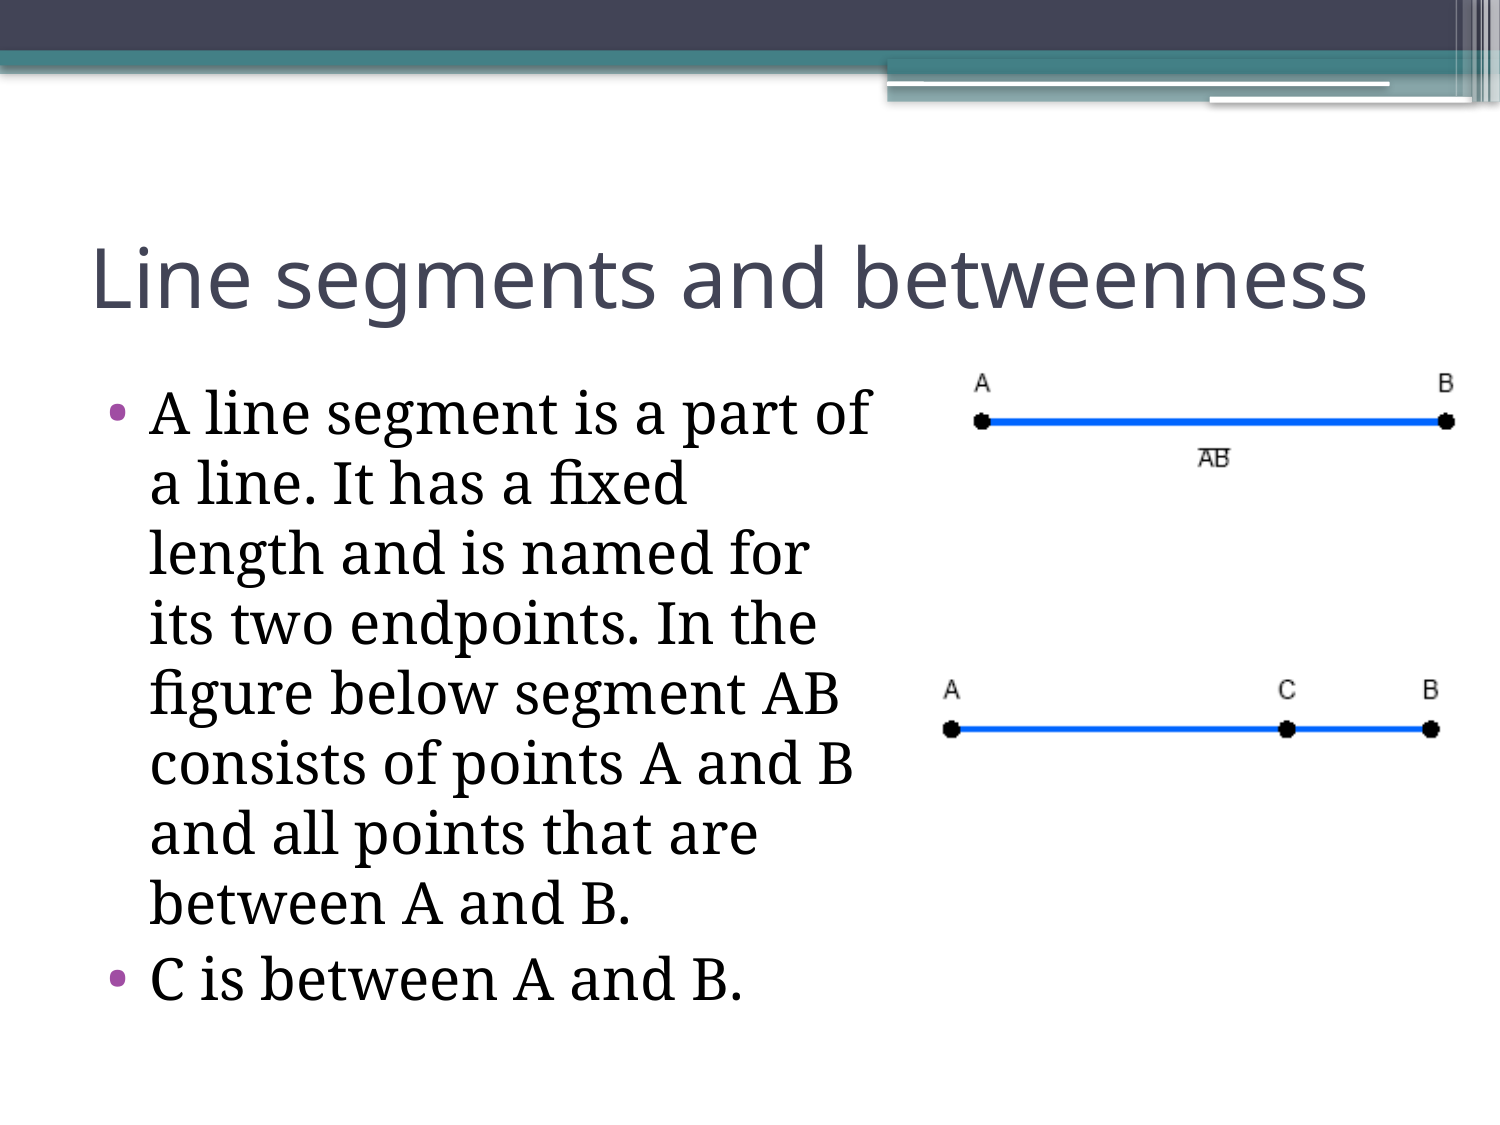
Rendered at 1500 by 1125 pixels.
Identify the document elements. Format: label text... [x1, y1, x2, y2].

list A line segment is a part of a line. It has a fixed length and is named for its two endpoints. In the figure below segment AB consists of points A and B and all points that are between A and B. C is between A and B. [75, 368, 888, 1079]
picture [937, 312, 1500, 488]
title Line segments and betweenness [75, 187, 1425, 363]
picture [902, 649, 1500, 784]
